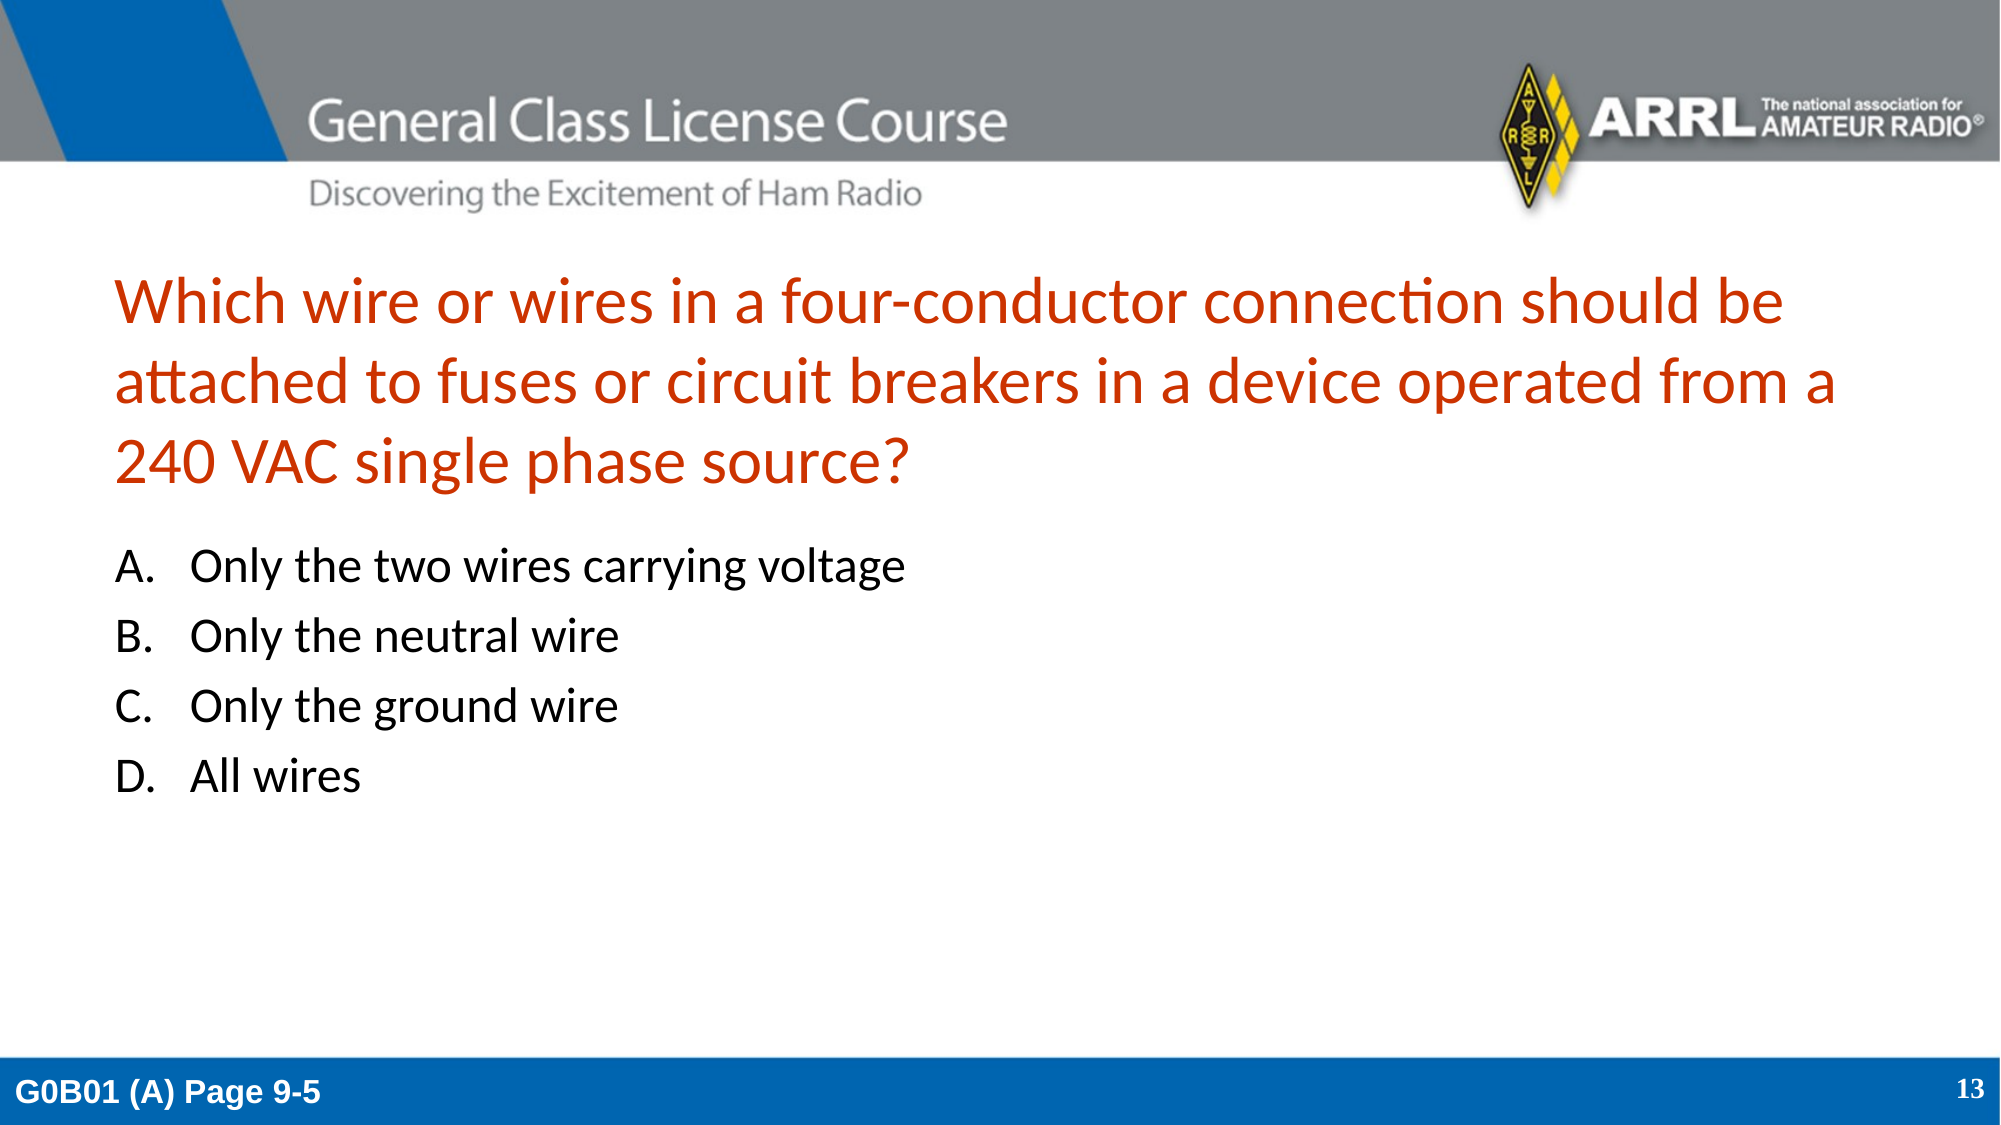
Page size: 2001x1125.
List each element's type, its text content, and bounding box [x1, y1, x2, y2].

text_box 13 [1875, 1062, 2000, 1113]
title Which wire or wires in a four-conductor connection should be attached to fuses or circuit breakers in a device operated from a 240 VAC single phase source? [99, 249, 1900, 468]
picture [0, 0, 2001, 1125]
text_box G0B01 (A) Page 9-5 [0, 1062, 1313, 1118]
list Only the two wires carrying voltage Only the neutral wire Only the ground wire All wires [99, 525, 1900, 1005]
